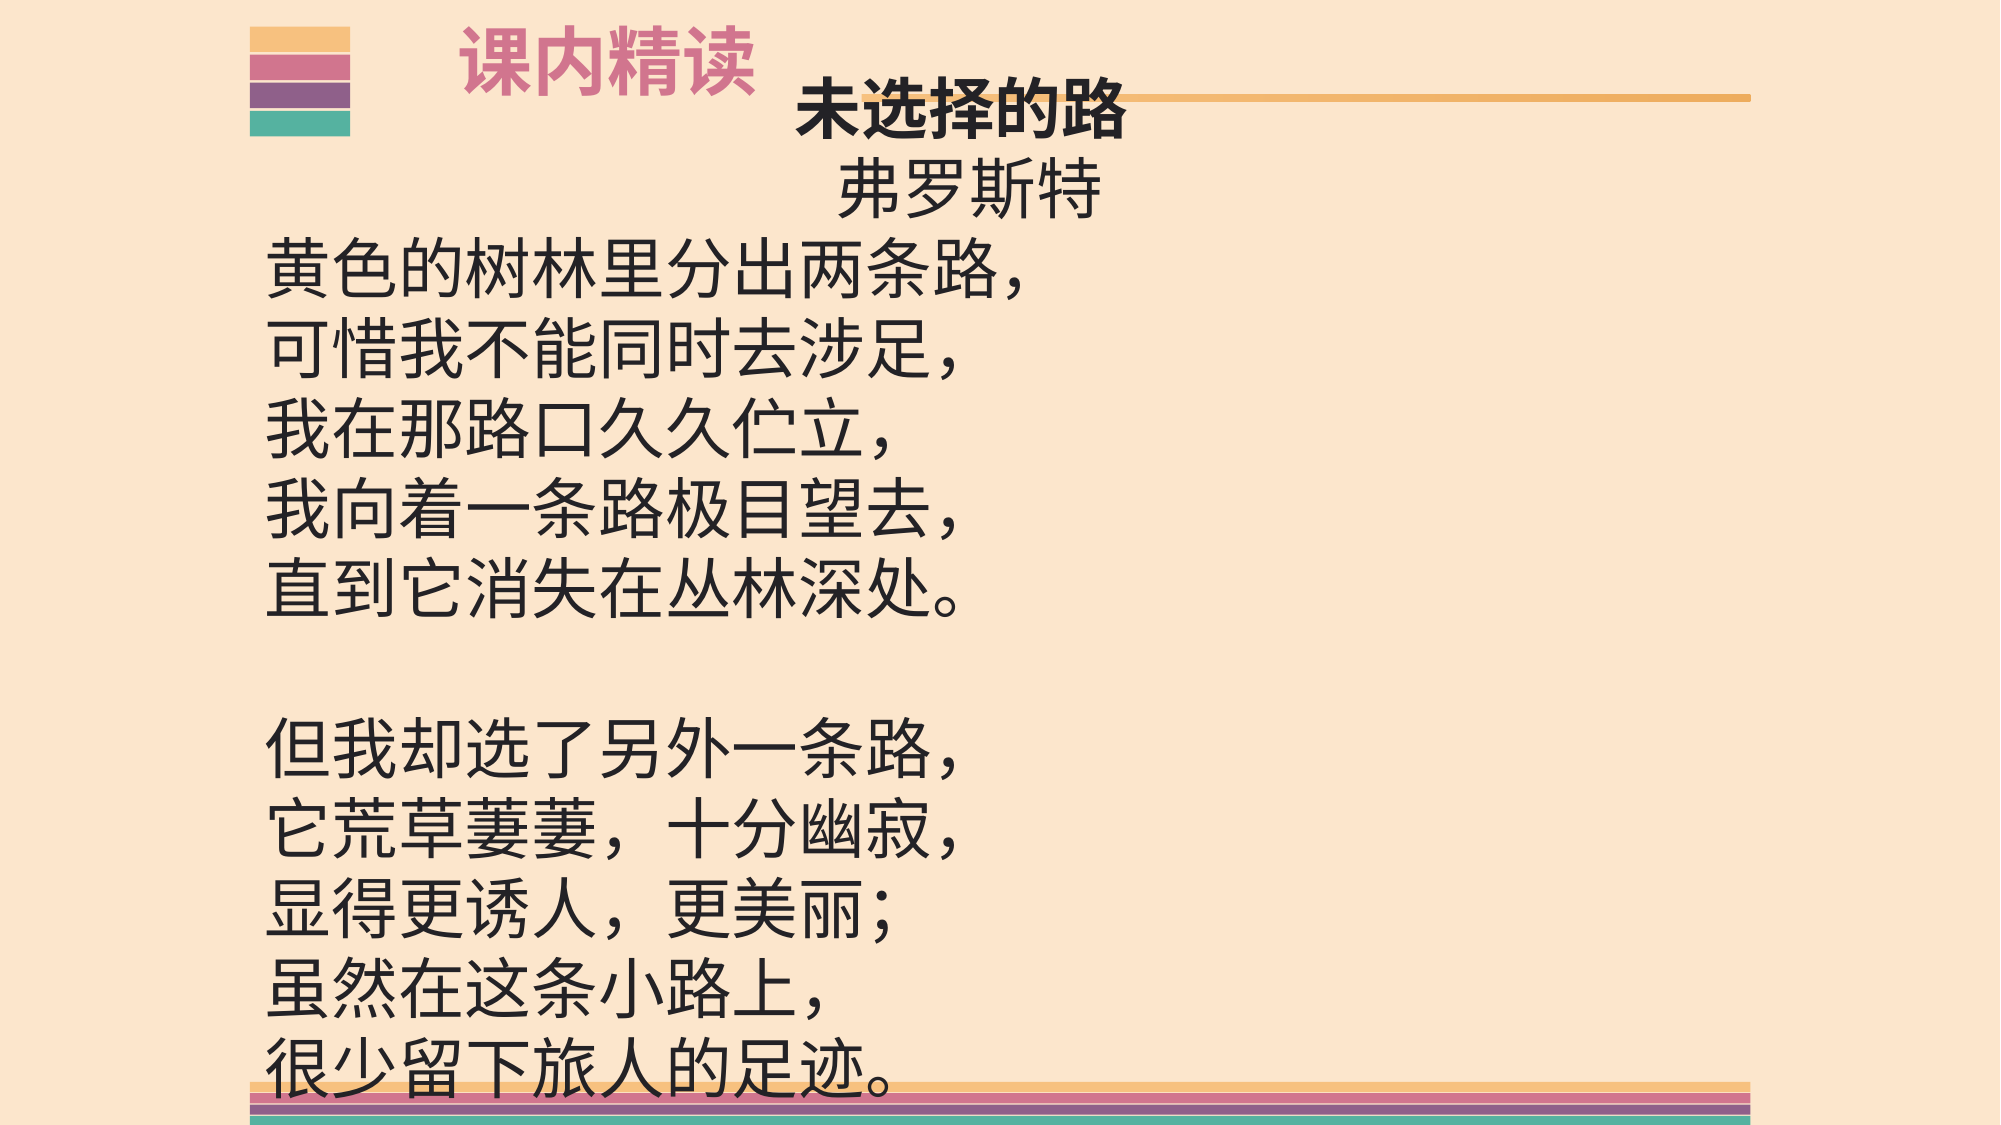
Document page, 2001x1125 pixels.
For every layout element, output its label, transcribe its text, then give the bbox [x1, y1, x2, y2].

text_box [1689, 94, 1751, 103]
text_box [249, 1081, 1751, 1125]
text_box 未选择的路 弗罗斯特 黄色的树林里分出两条路， 可惜我不能同时去涉足， 我在那路口久久伫立， 我向着一条路极目望去， 直到它消失在丛林深处。 但我却选了另外一条路， 它荒草萋萋，十分幽寂， 显得更诱人，更美丽； 虽然在这条小路上， 很少留下旅人的足迹。 [249, 59, 1689, 1081]
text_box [249, 26, 351, 137]
text_box 课内精读 [345, 7, 870, 59]
